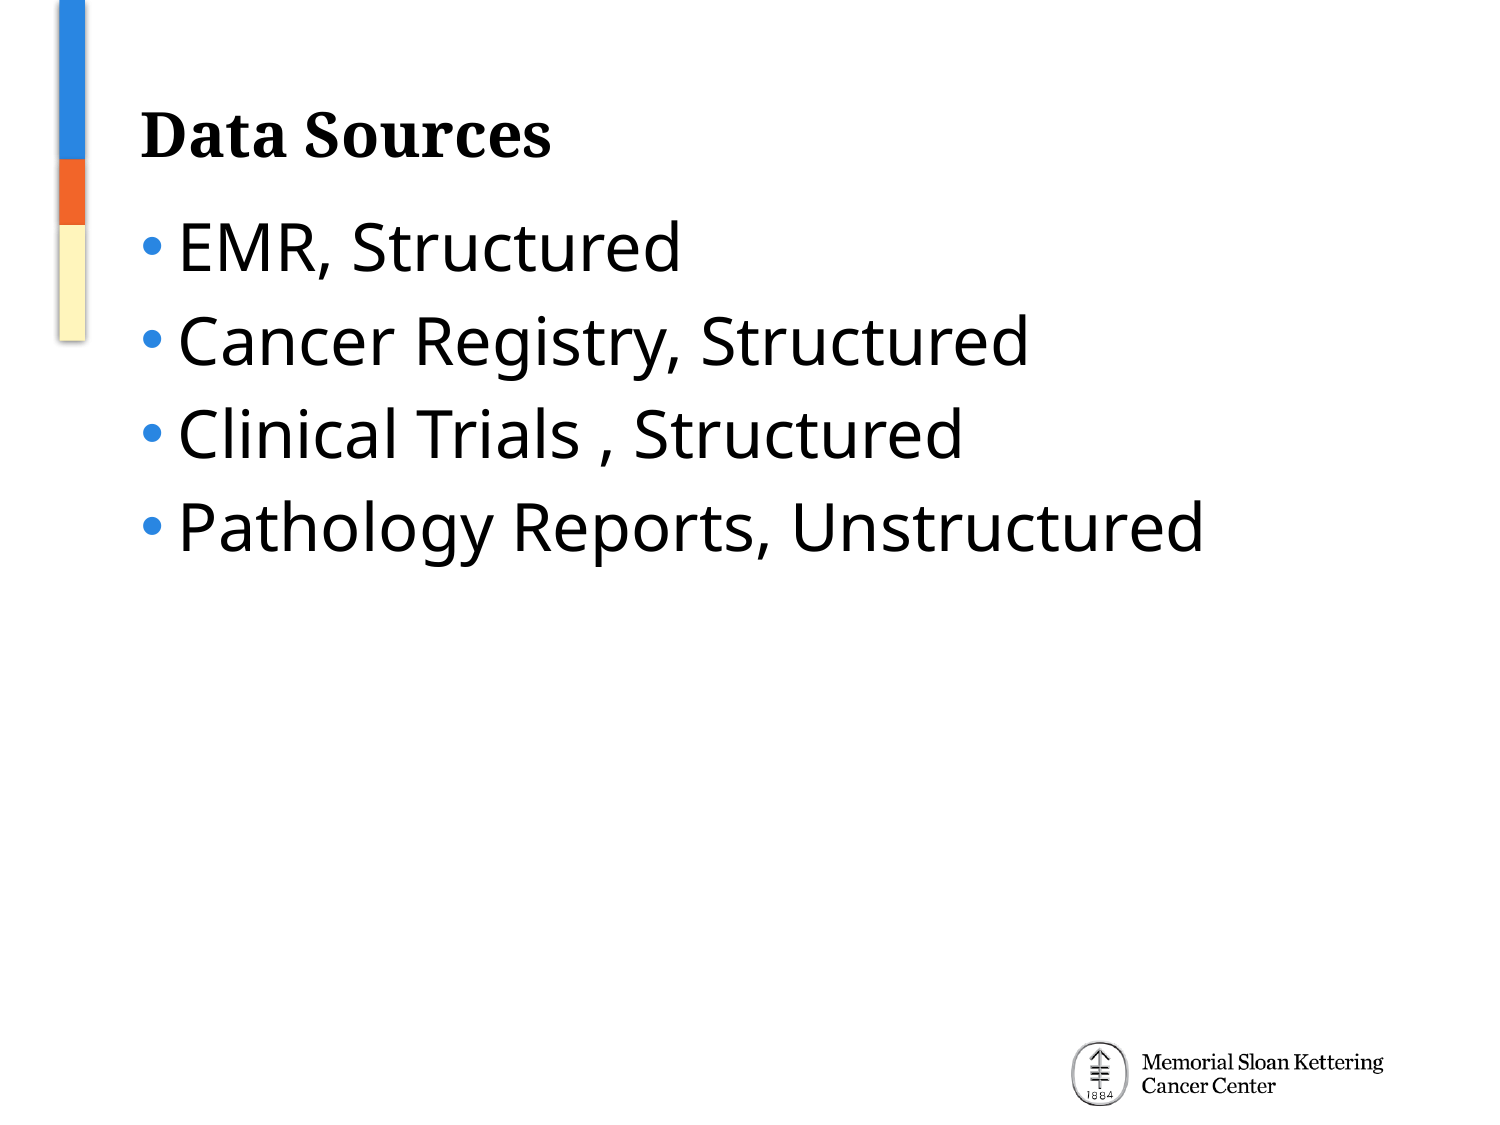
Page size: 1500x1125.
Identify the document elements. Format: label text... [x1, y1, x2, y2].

list EMR, Structured Cancer Registry, Structured Clinical Trials , Structured Pathology Reports, Unstructured [125, 197, 1386, 940]
title Data Sources [125, 48, 1436, 178]
